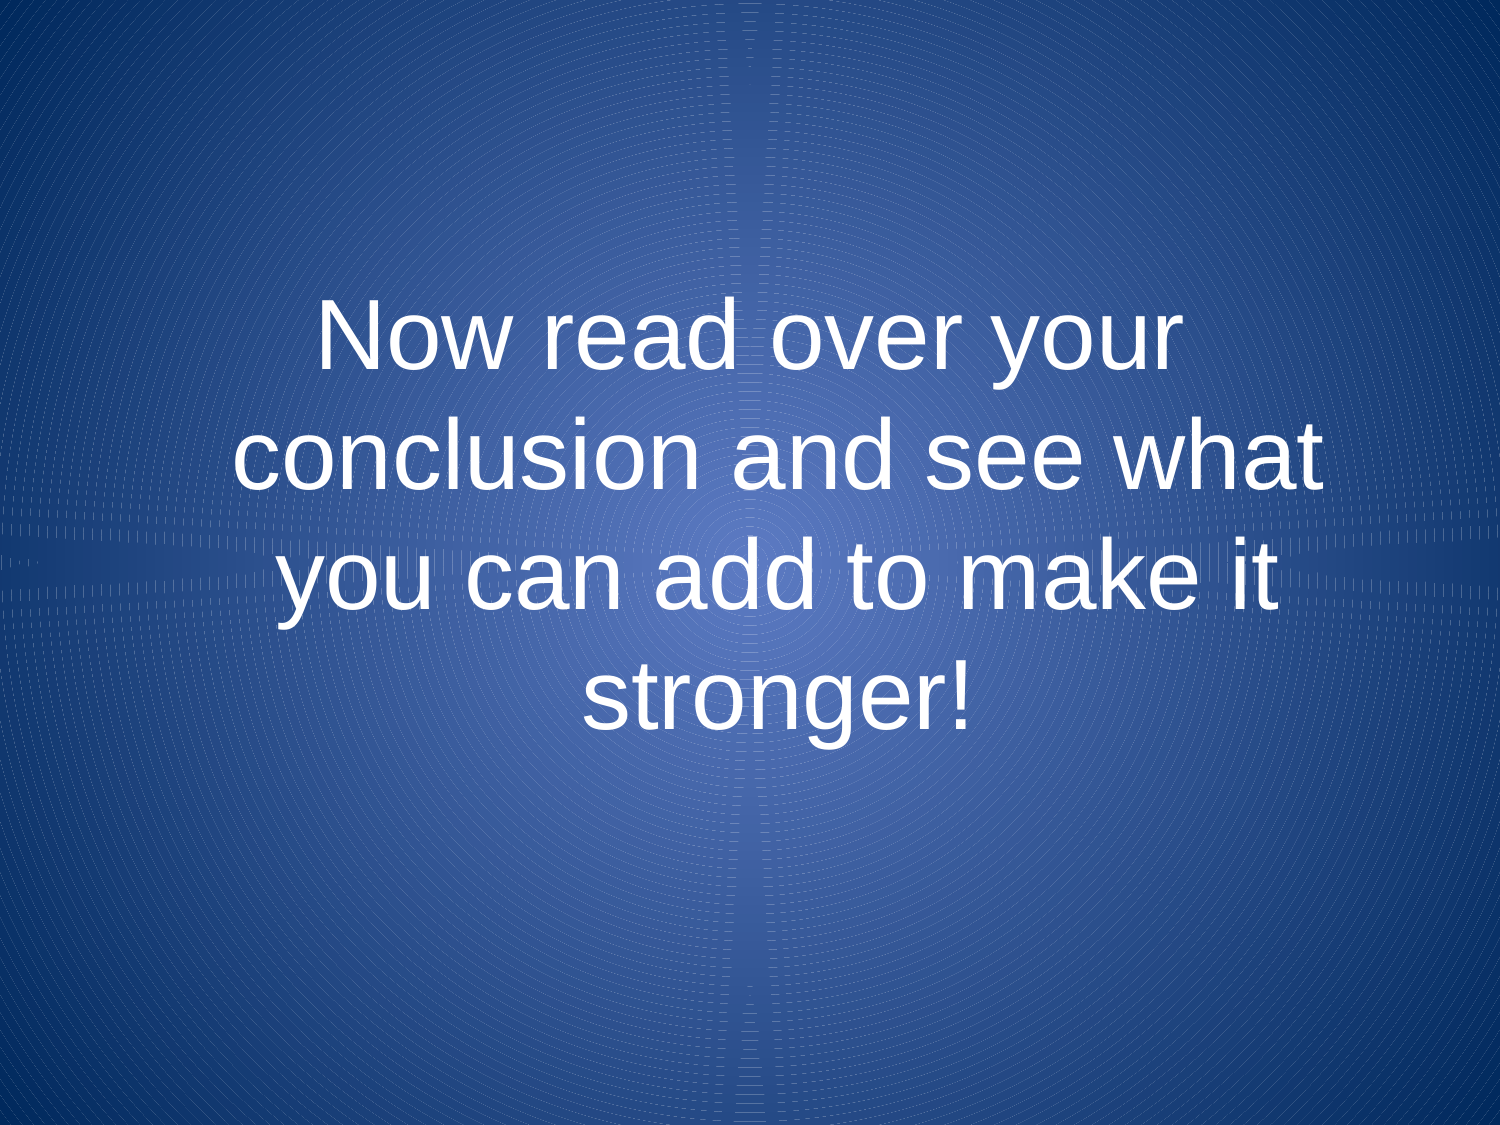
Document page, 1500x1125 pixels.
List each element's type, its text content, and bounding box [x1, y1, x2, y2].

list Now read over your conclusion and see what you can add to make it stronger! [75, 262, 1425, 1005]
